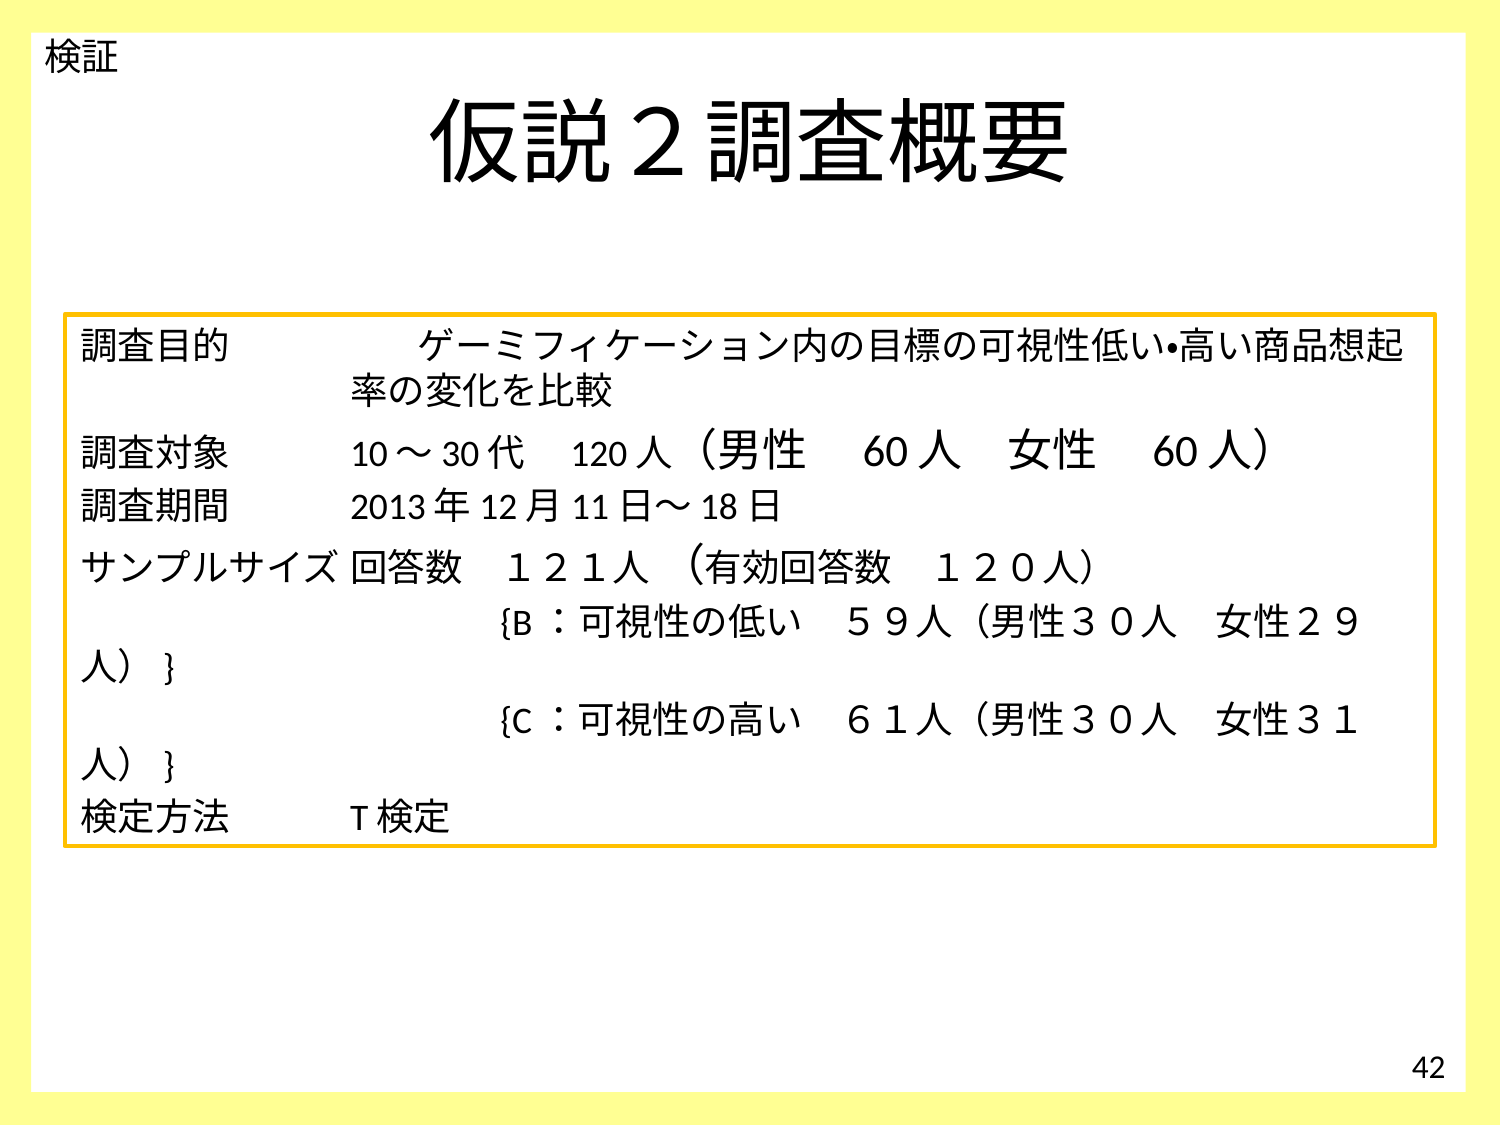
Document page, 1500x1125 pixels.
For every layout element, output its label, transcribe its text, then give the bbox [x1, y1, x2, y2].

list 調査目的 ゲーミフィケーション内の目標の可視性低い・高い商品想起 率の変化を比較 調査対象 10～30代 120人（男性 60人 女性 60人） 調査期間 2013年12月11日～18日 サンプルサイズ 回答数 １２１人 （有効回答数 １２０人） {B：可視性の低い ５９人（男性３０人 女性２９人）} {C：可視性の高い ６１人（男性３０人 女性３１人）} 検定方法 T検定 [63, 312, 1437, 848]
text_box [0, 0, 1500, 1125]
text_box 検証 [29, 25, 408, 86]
slide_number 42 [1376, 1035, 1461, 1095]
text_box [0, 35, 1464, 1125]
title 仮説２調査概要 [75, 45, 1425, 233]
